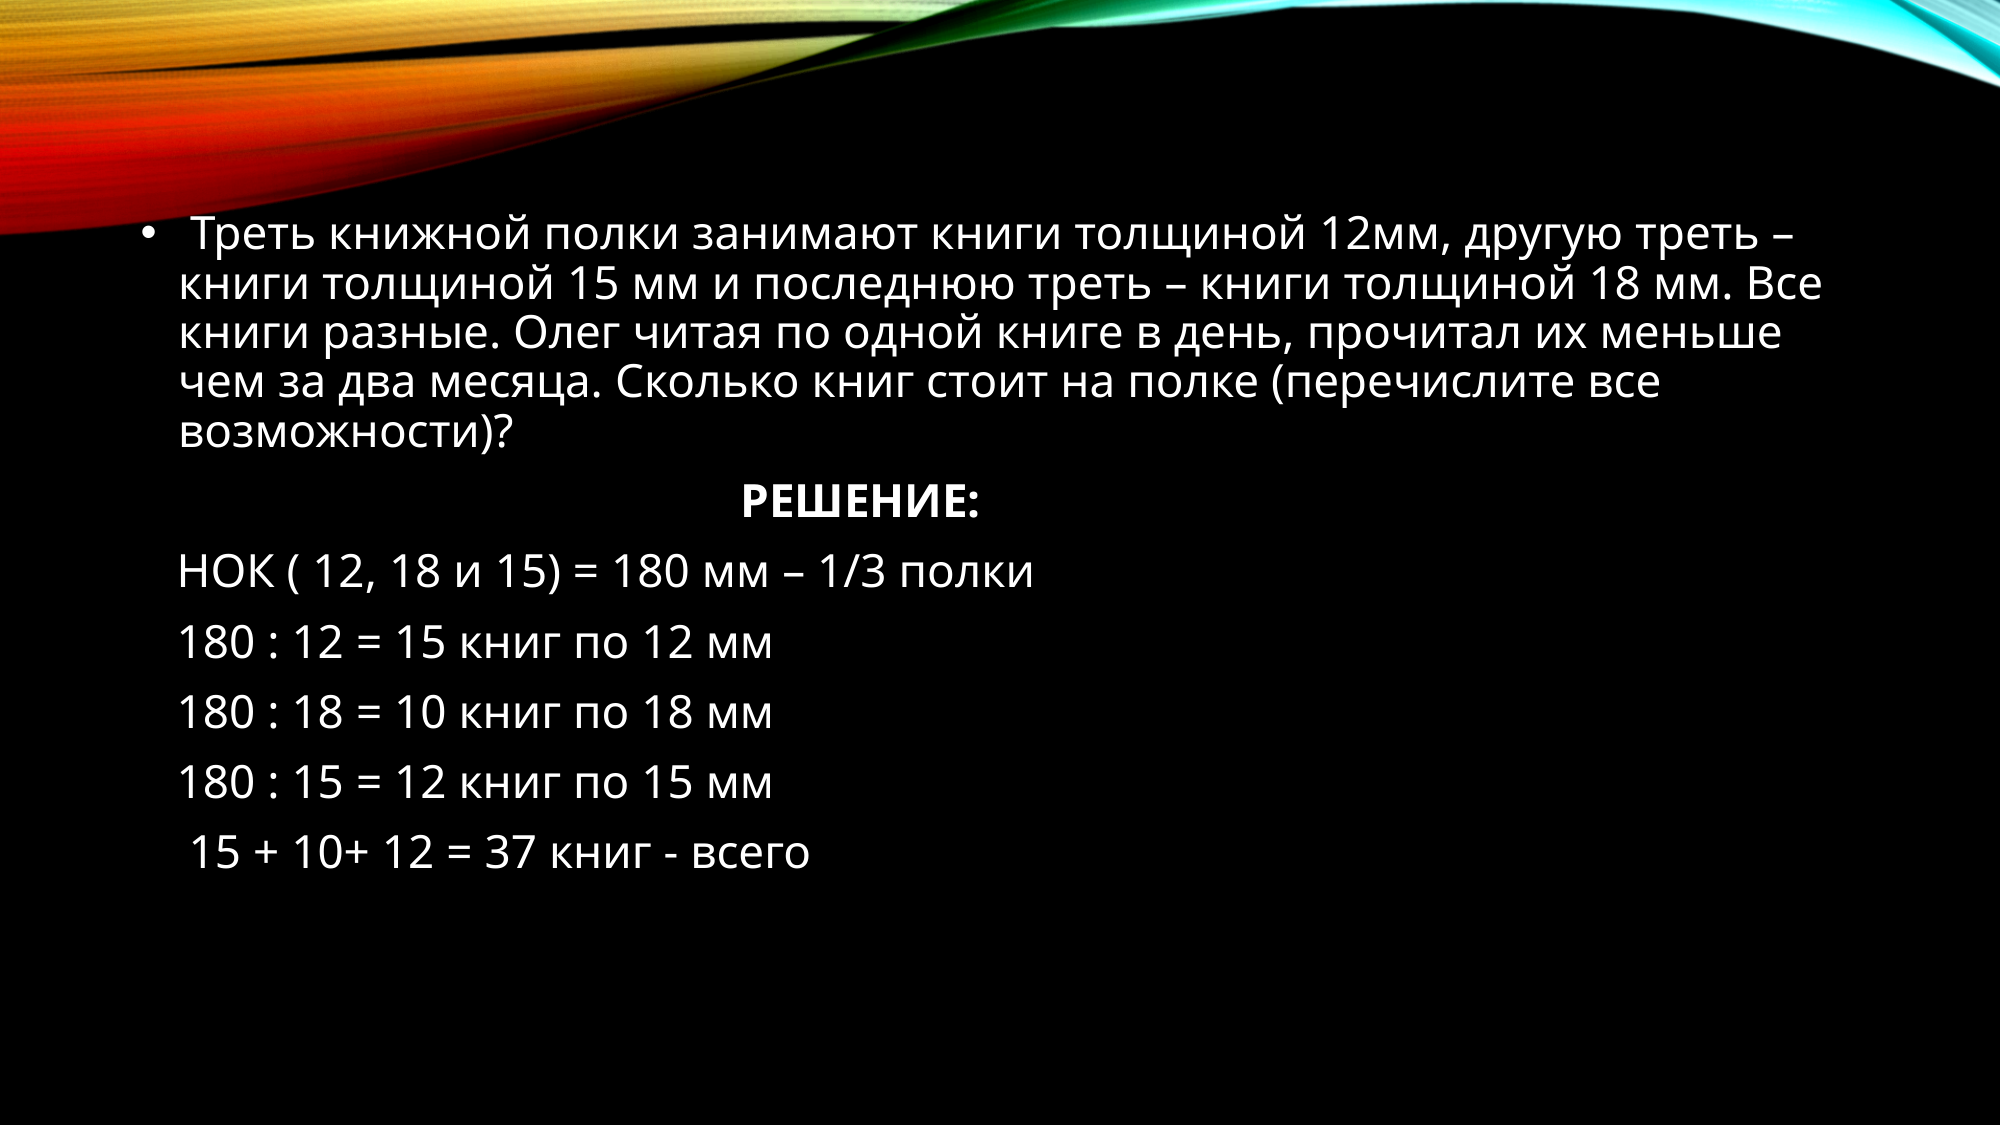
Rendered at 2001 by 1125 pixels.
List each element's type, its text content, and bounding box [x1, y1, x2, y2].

picture [0, 0, 2000, 237]
list Треть книжной полки занимают книги толщиной 12мм, другую треть – книги толщиной 15 мм и последнюю треть – книги толщиной 18 мм. Все книги разные. Олег читая по одной книге в день, прочитал их меньше чем за два месяца. Сколько книг стоит на полке (перечислите все возможности)? РЕШЕНИЕ: НОК ( 12, 18 и 15) = 180 мм – 1/3 полки 180 : 12 = 15 книг по 12 мм 180 : 18 = 10 книг по 18 мм 180 : 15 = 12 книг по 15 мм 15 + 10+ 12 = 37 книг - всего [125, 202, 1896, 1087]
